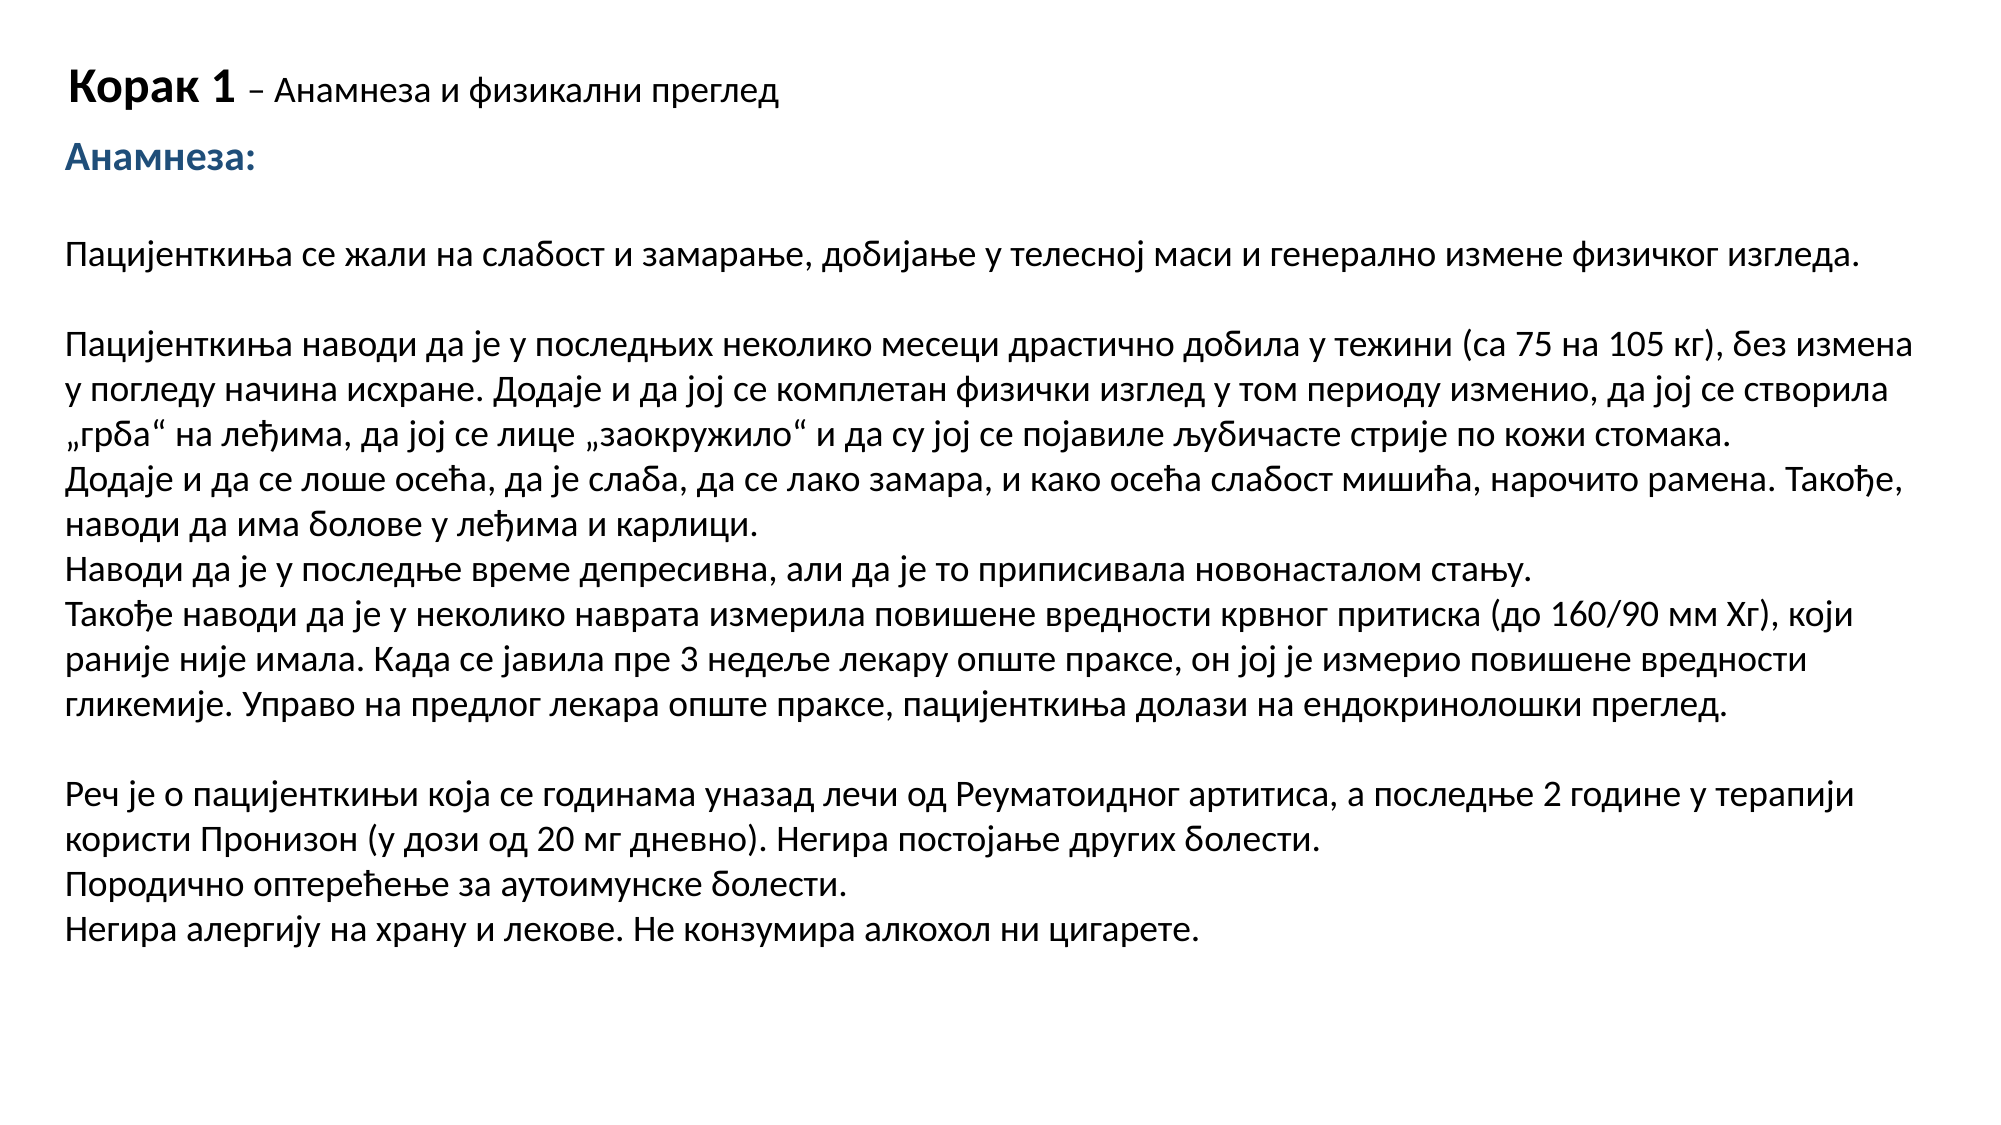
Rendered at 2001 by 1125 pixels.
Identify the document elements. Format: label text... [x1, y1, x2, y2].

text_box Анамнеза: Пацијенткиња се жали на слабост и замарање, добијање у телесној маси и генерално измене физичког изгледа. Пацијенткиња наводи да је у последњих неколико месеци драстично добила у тежини (са 75 на 105 кг), без измена у погледу начина исхране. Додаје и да јој се комплетан физички изглед у том периоду изменио, да јој се створила „грба“ на леђима, да јој се лице „заокружило“ и да су јој се појавиле љубичасте стрије по кожи стомака. Додаје и да се лоше осећа, да је слаба, да се лако замара, и како осећа слабост мишића, нарочито рамена. Такође, наводи да има болове у леђима и карлици. Наводи да је у последње време депресивна, али да је то приписивала новонасталом стању. Такође наводи да је у неколико наврата измерила повишене вредности крвног притиска (до 160/90 мм Хг), који раније није имала. Када се јавила пре 3 недеље лекару опште праксе, он јој је измерио повишене вредности гликемије. Управо на предлог лекара опште праксе, пацијенткиња долази на ендокринолошки преглед. Реч је о пацијенткињи која се годинама уназад лечи од Реуматоидног артитиса, а последње 2 године у терапији користи Пронизон (у дози од 20 мг дневно). Негира постојање других болести. Породично оптерећење за аутоимунске болести. Негира алергију на храну и лекове. Не конзумира алкохол ни цигарете. [50, 121, 1959, 957]
text_box Корак 1 – Анамнеза и физикални преглед [53, 45, 795, 121]
